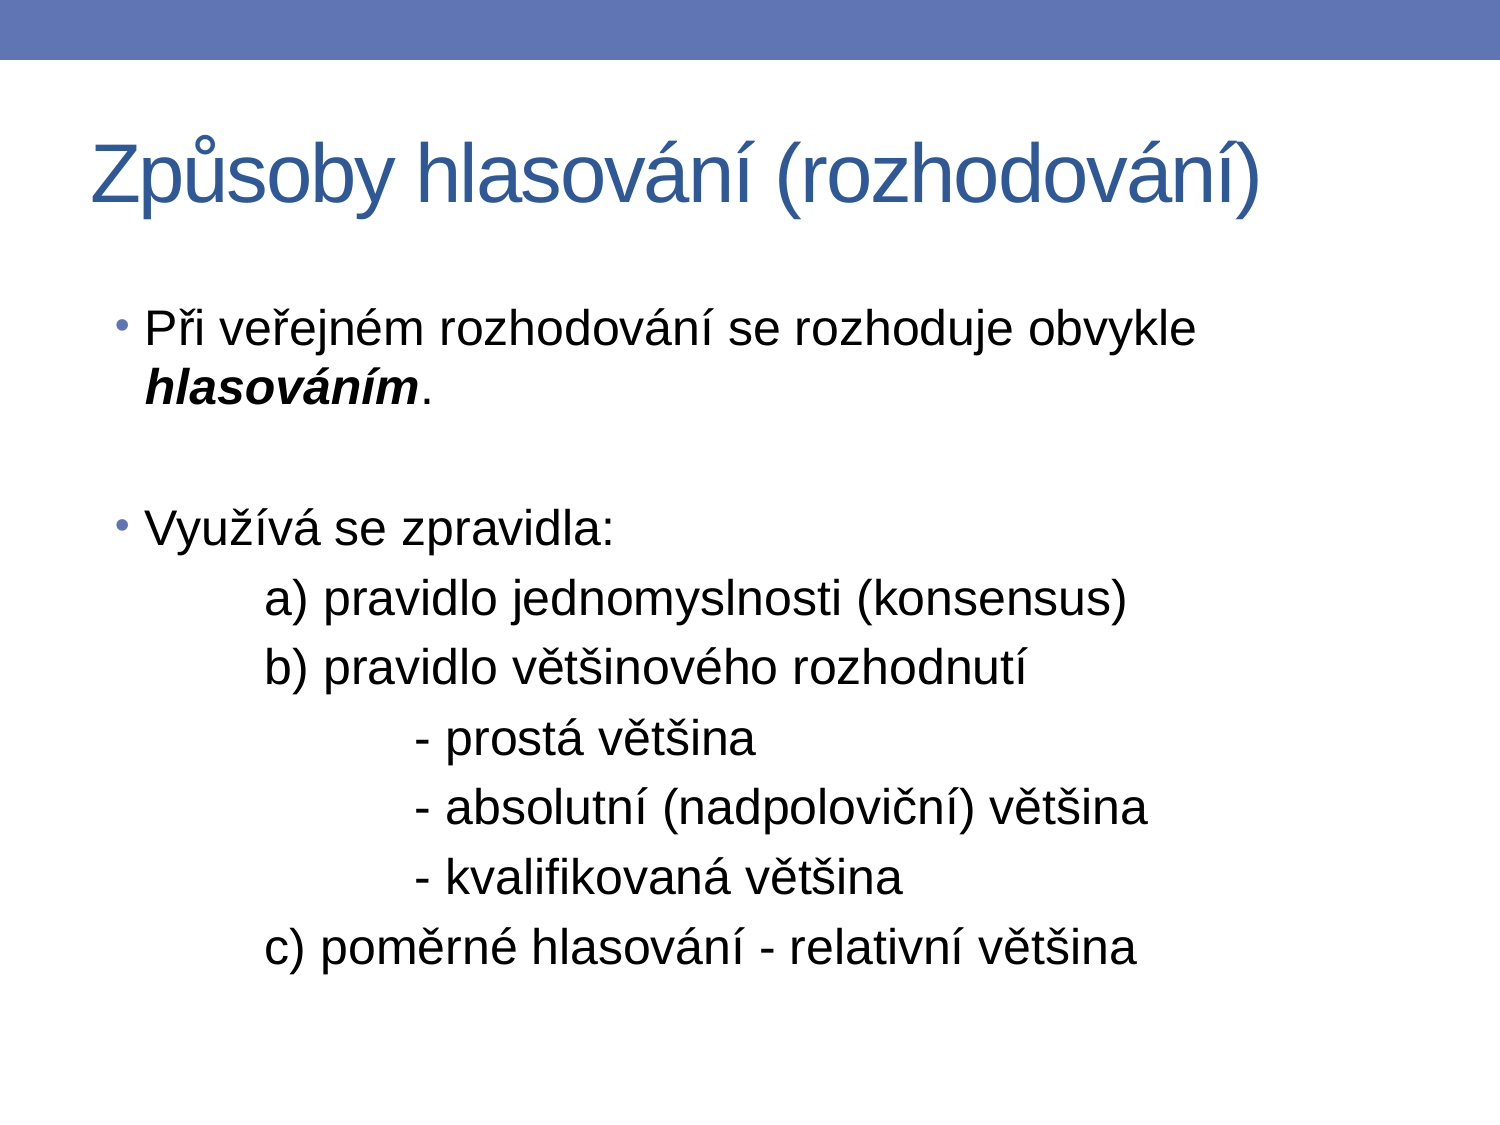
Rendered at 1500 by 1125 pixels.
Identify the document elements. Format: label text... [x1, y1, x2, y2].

list [75, 262, 1425, 1063]
title Způsoby hlasování (rozhodování) [75, 87, 1425, 250]
text_box Při veřejném rozhodování se rozhoduje obvykle hlasováním. Využívá se zpravidla: a) pravidlo jednomyslnosti (konsensus) b) pravidlo většinového rozhodnutí - prostá většina - absolutní (nadpoloviční) většina - kvalifikovaná většina c) poměrné hlasování - relativní většina [99, 287, 1450, 1088]
